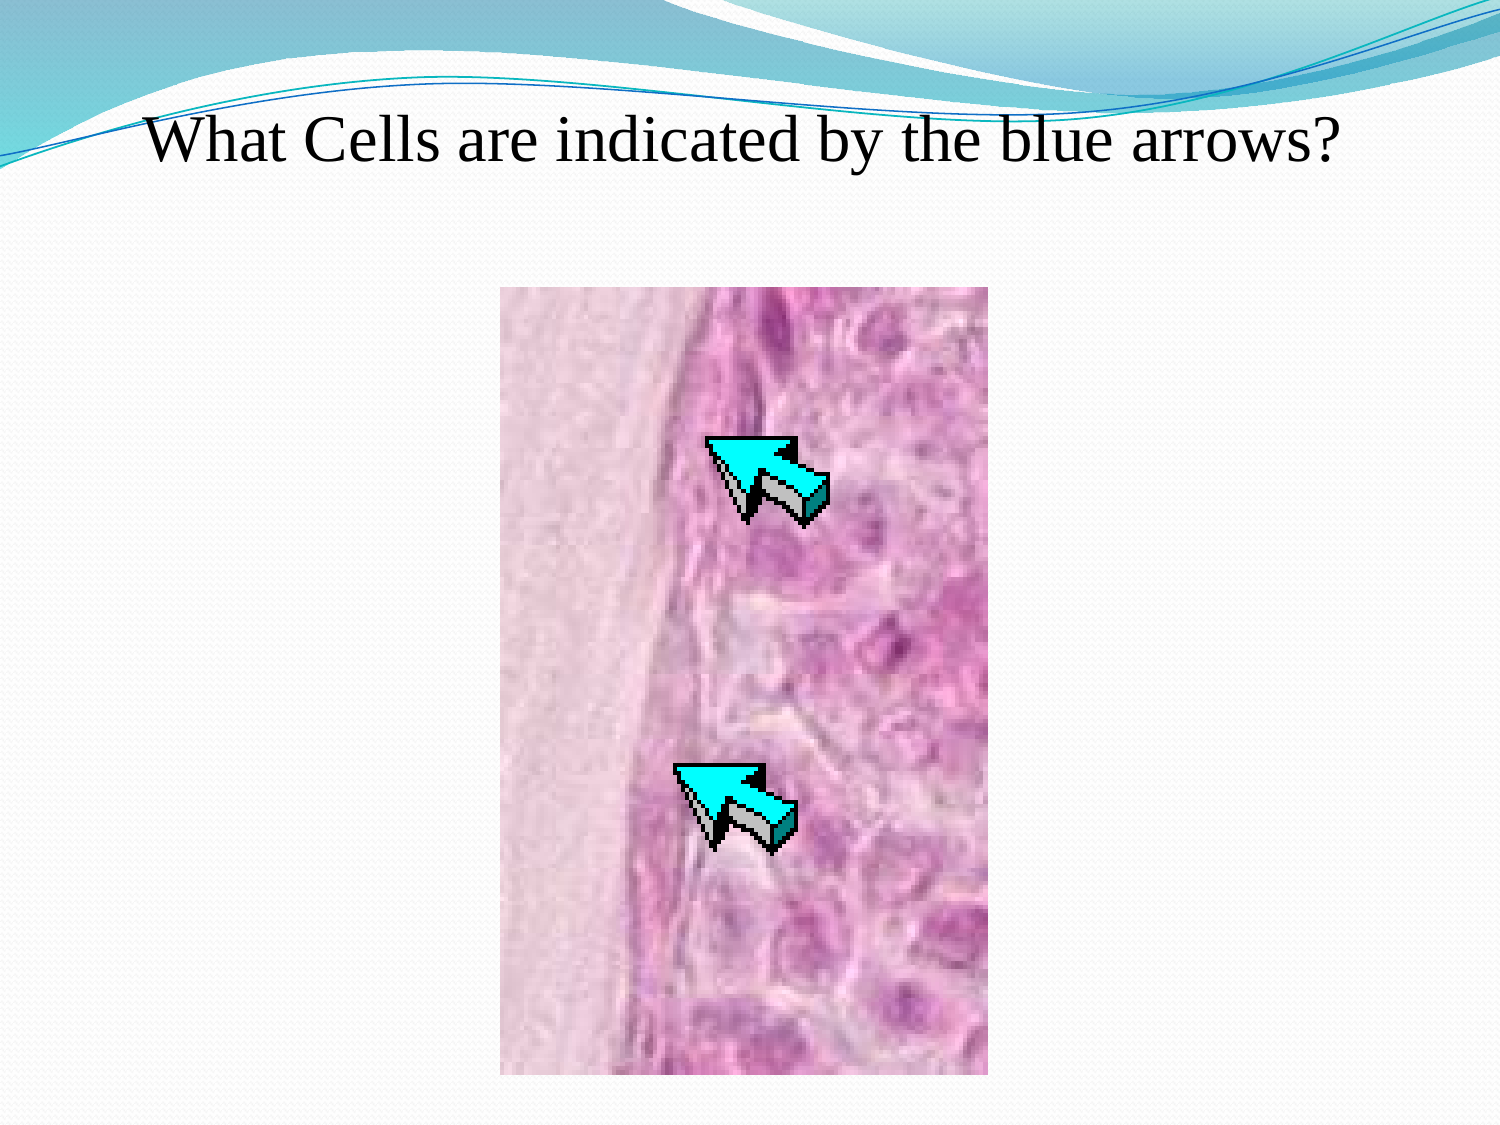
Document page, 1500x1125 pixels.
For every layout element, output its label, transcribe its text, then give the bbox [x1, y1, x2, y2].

picture [499, 287, 988, 1076]
text_box What Cells are indicated by the blue arrows? [74, 87, 1413, 183]
